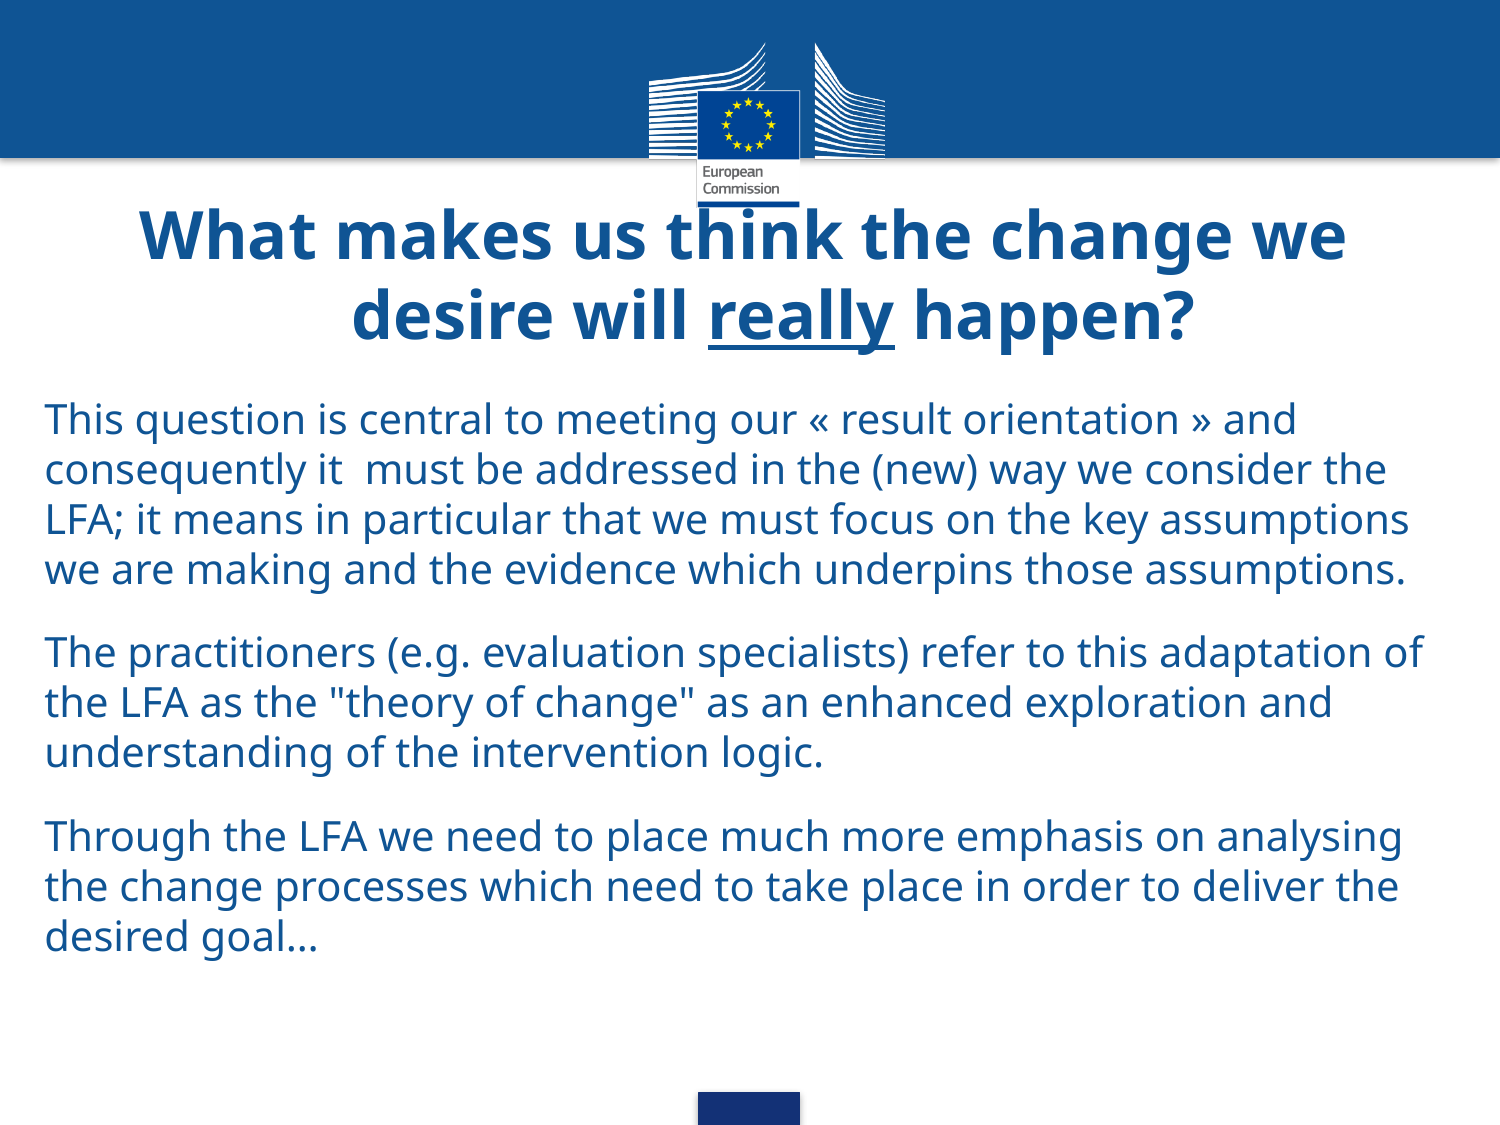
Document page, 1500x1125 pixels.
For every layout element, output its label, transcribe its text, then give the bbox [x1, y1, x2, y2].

picture [649, 42, 885, 196]
list This question is central to meeting our « result orientation » and consequently it must be addressed in the (new) way we consider the LFA; it means in particular that we must focus on the key assumptions we are making and the evidence which underpins those assumptions. The practitioners (e.g. evaluation specialists) refer to this adaptation of the LFA as the "theory of change" as an enhanced exploration and understanding of the intervention logic. Through the LFA we need to place much more emphasis on analysing the change processes which need to take place in order to deliver the desired goal… [29, 385, 1455, 1059]
title What makes us think the change we desire will really happen? [29, 196, 1459, 351]
